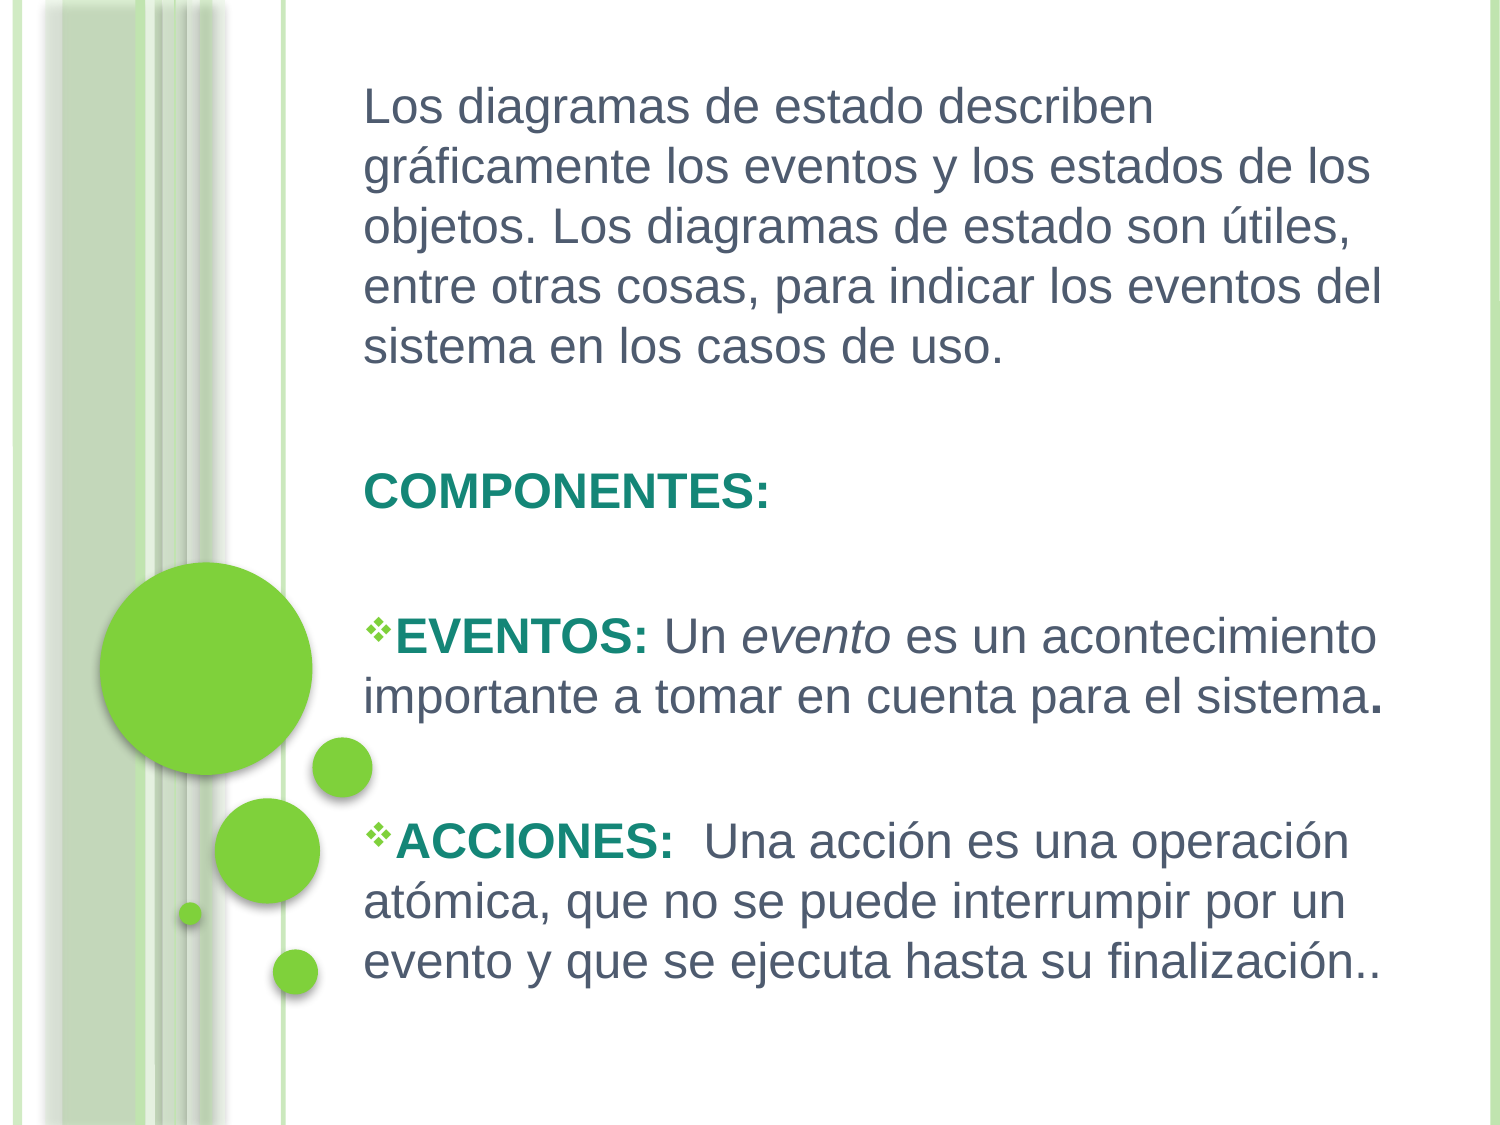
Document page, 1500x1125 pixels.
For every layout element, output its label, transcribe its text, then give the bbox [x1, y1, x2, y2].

subtitle Los diagramas de estado describen gráficamente los eventos y los estados de los objetos. Los diagramas de estado son útiles, entre otras cosas, para indicar los eventos del sistema en los casos de uso. COMPONENTES: EVENTOS: Un evento es un acontecimiento importante a tomar en cuenta para el sistema. ACCIONES: Una acción es una operación atómica, que no se puede interrumpir por un evento y que se ejecuta hasta su finalización.. [348, 66, 1400, 1125]
